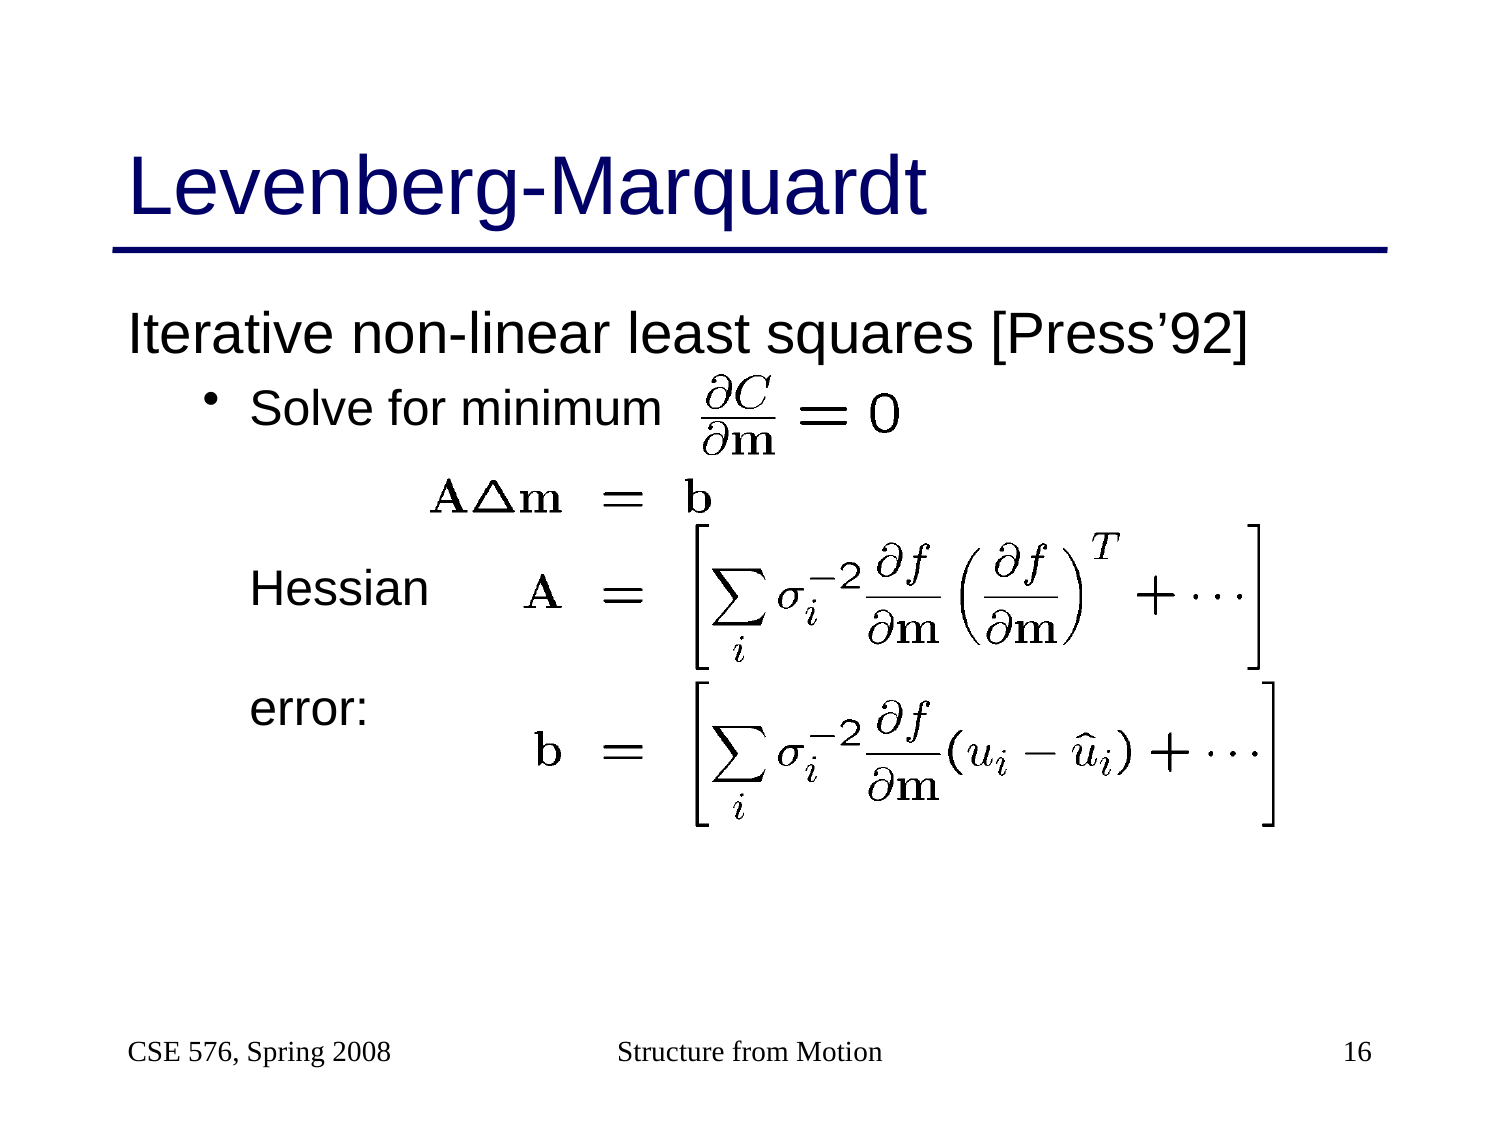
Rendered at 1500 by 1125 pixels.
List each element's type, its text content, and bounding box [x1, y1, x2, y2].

footer Structure from Motion [450, 1025, 1050, 1100]
list Iterative non-linear least squares [Press’92] Solve for minimum Hessian: error: [112, 287, 1388, 1000]
picture [429, 476, 1276, 829]
title Levenberg-Marquardt [112, 99, 1388, 263]
slide_number CSE 576, Spring 2008 [112, 1025, 425, 1100]
slide_number 16 [1074, 1025, 1388, 1100]
picture [699, 374, 901, 457]
